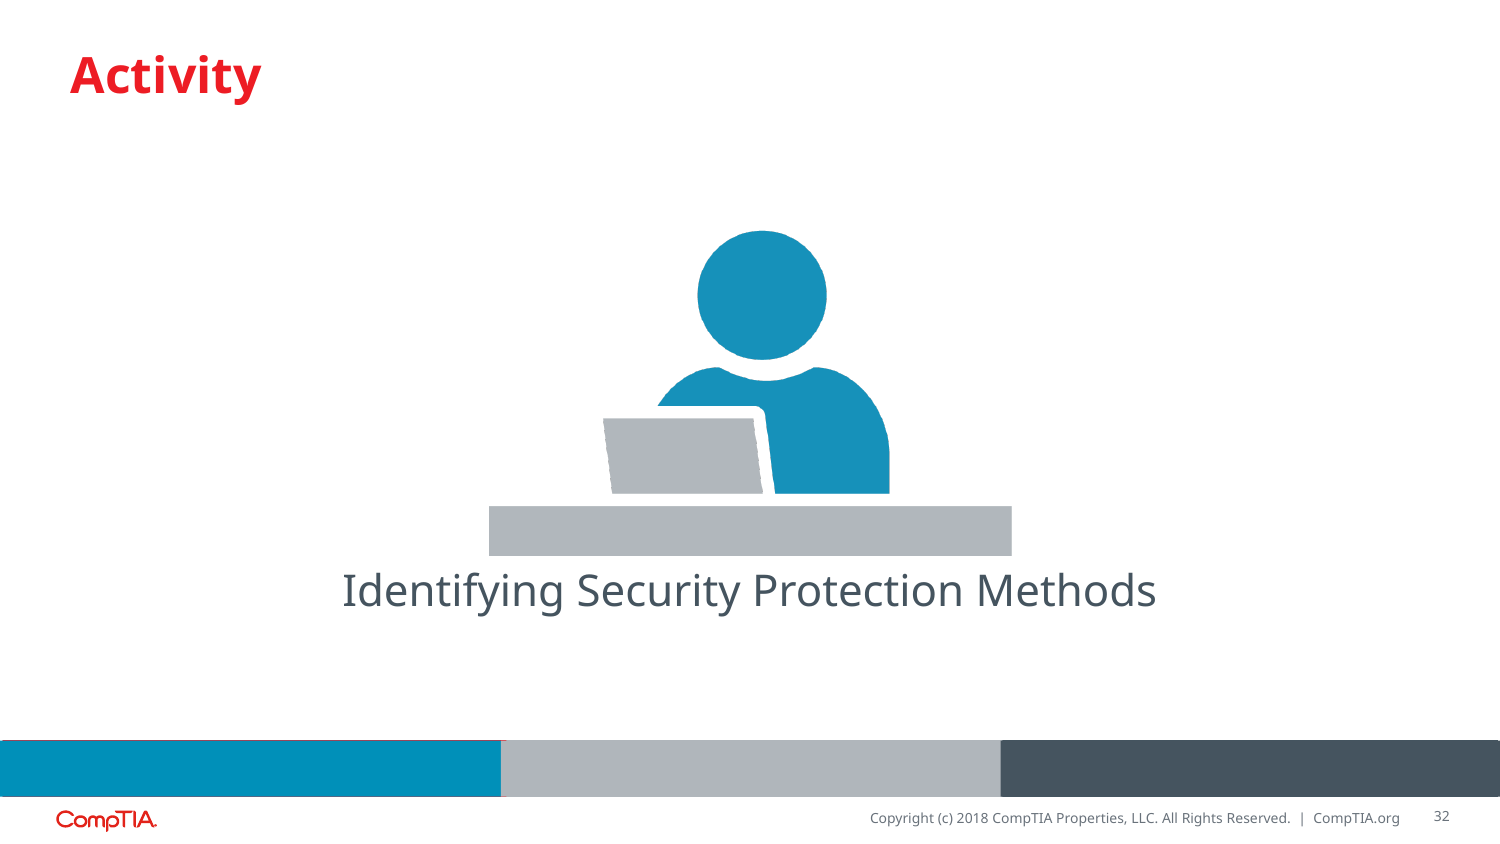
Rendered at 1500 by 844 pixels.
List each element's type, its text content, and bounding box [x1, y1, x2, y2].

slide_number 32 [1407, 800, 1450, 835]
picture [488, 230, 1012, 555]
list Identifying Security Protection Methods [93, 555, 1407, 631]
